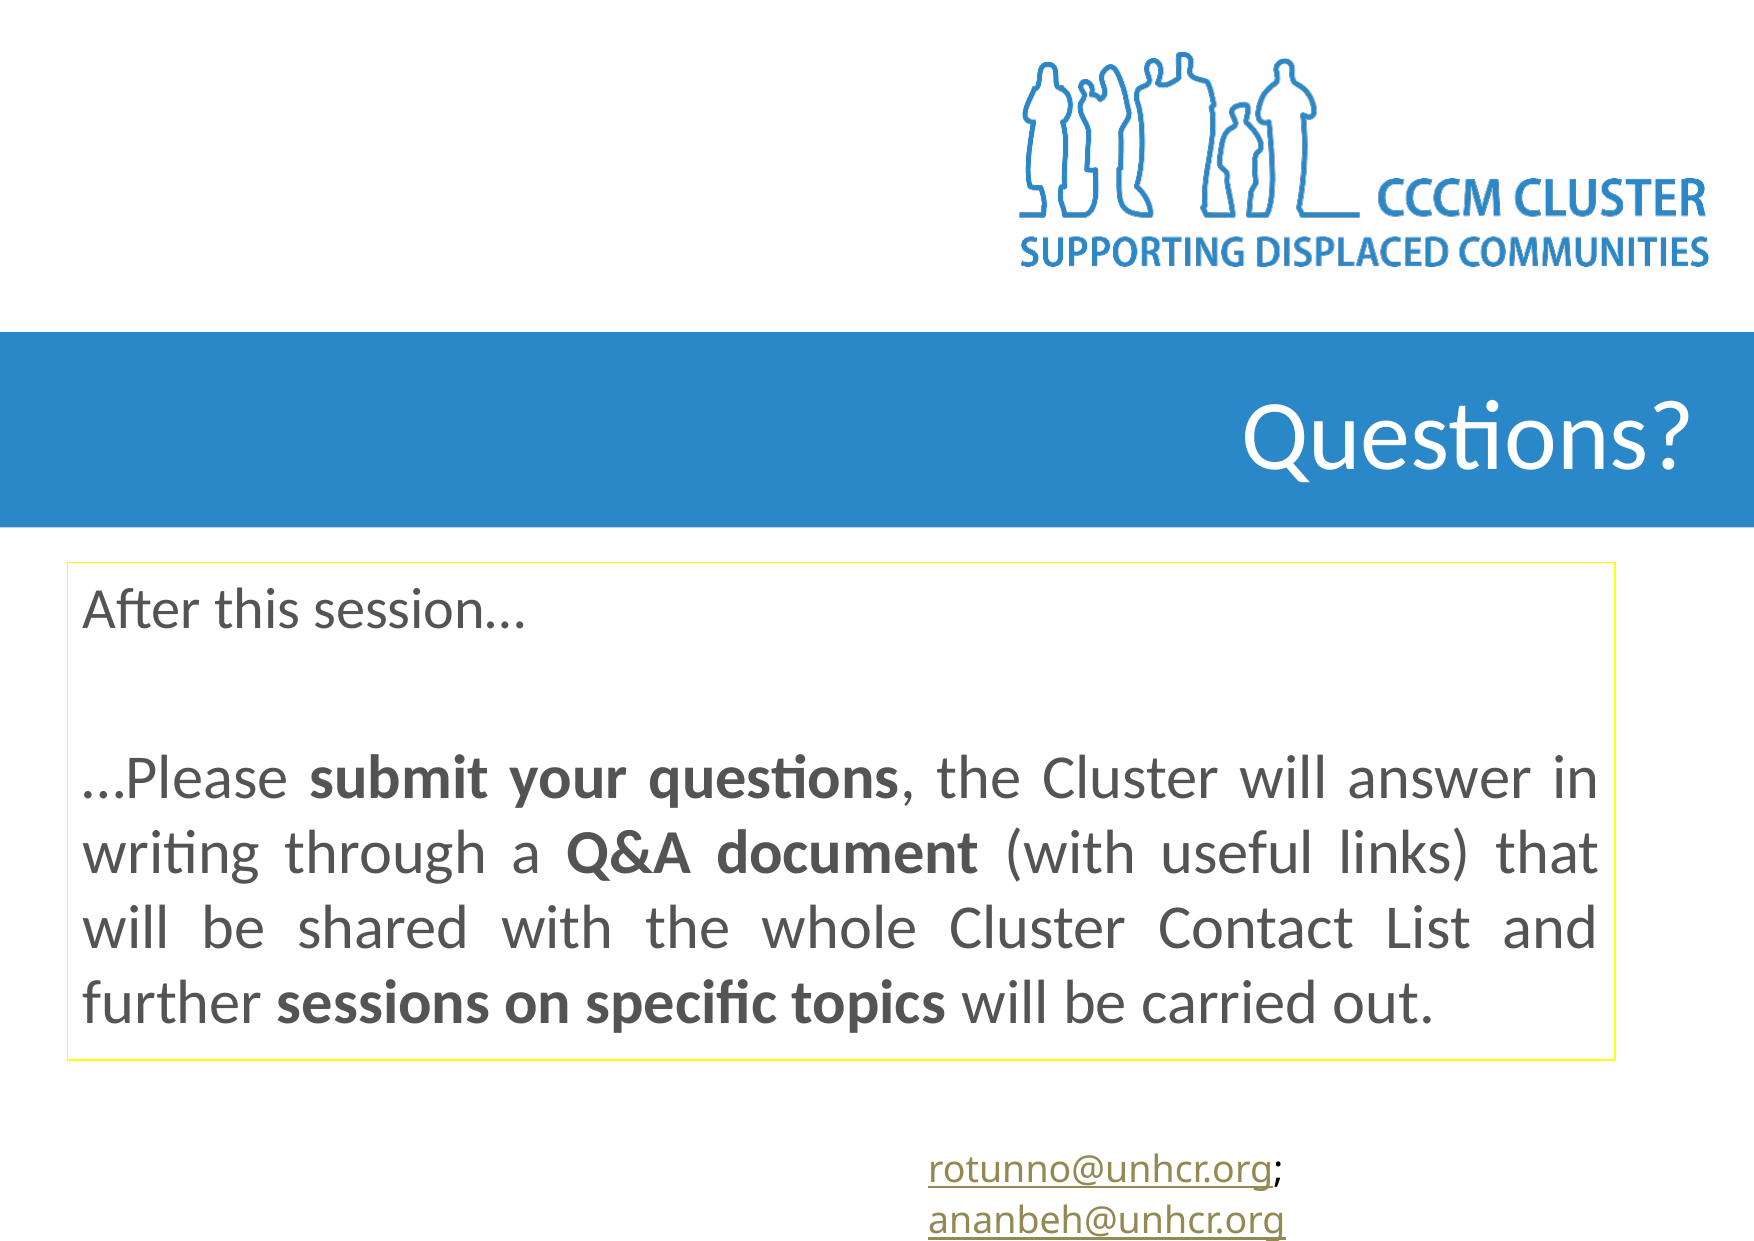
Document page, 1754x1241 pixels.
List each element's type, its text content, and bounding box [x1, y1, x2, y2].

list After this session… …Please submit your questions, the Cluster will answer in writing through a Q&A document (with useful links) that will be shared with the whole Cluster Contact List and further sessions on specific topics will be carried out. [67, 562, 1616, 1060]
text_box rotunno@unhcr.org; ananbeh@unhcr.org [913, 1130, 1616, 1241]
title Questions? [0, 332, 1754, 528]
picture [1018, 52, 1716, 278]
